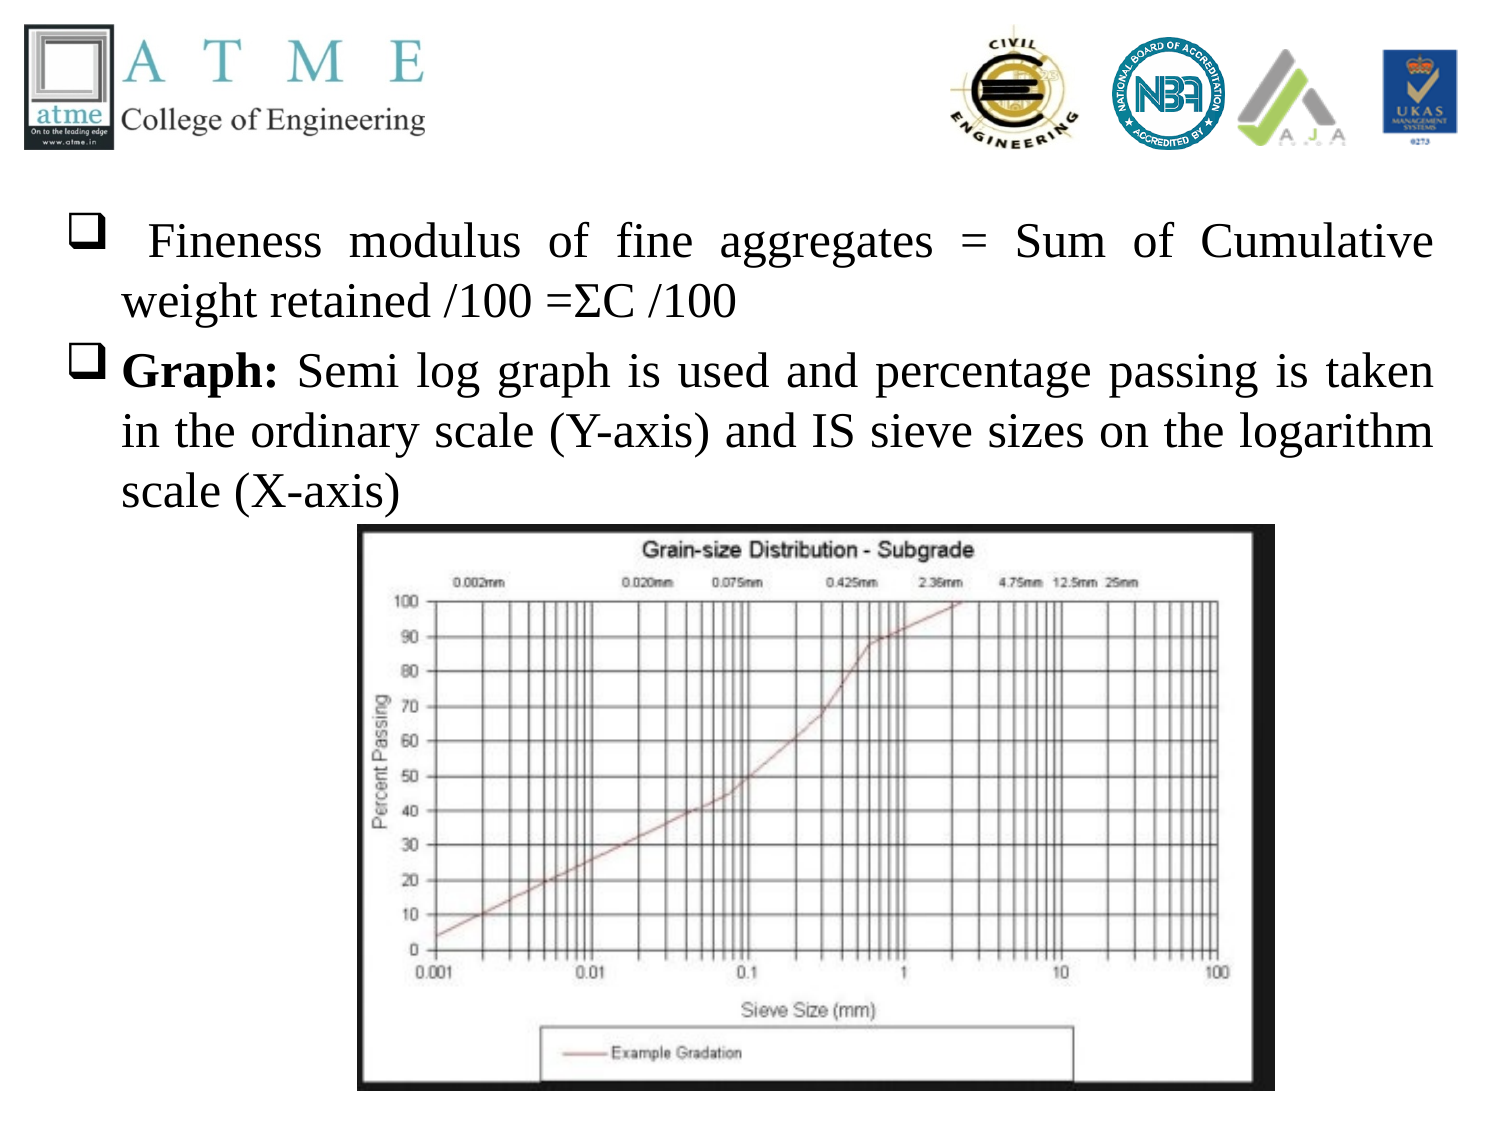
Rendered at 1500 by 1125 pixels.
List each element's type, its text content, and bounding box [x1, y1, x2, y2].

picture [1209, 103, 1218, 120]
picture [1179, 37, 1225, 79]
list Fineness modulus of fine aggregates = Sum of Cumulative weight retained /100 =ΣC /100 Graph: Semi log graph is used and percentage passing is taken in the ordinary scale (Y-axis) and IS sieve sizes on the logarithm scale (X-axis) [50, 200, 1450, 1088]
picture [950, 24, 1080, 150]
picture [1112, 37, 1213, 150]
picture [24, 24, 425, 150]
picture [1184, 109, 1225, 150]
picture [357, 524, 1276, 1091]
picture [1237, 49, 1458, 146]
